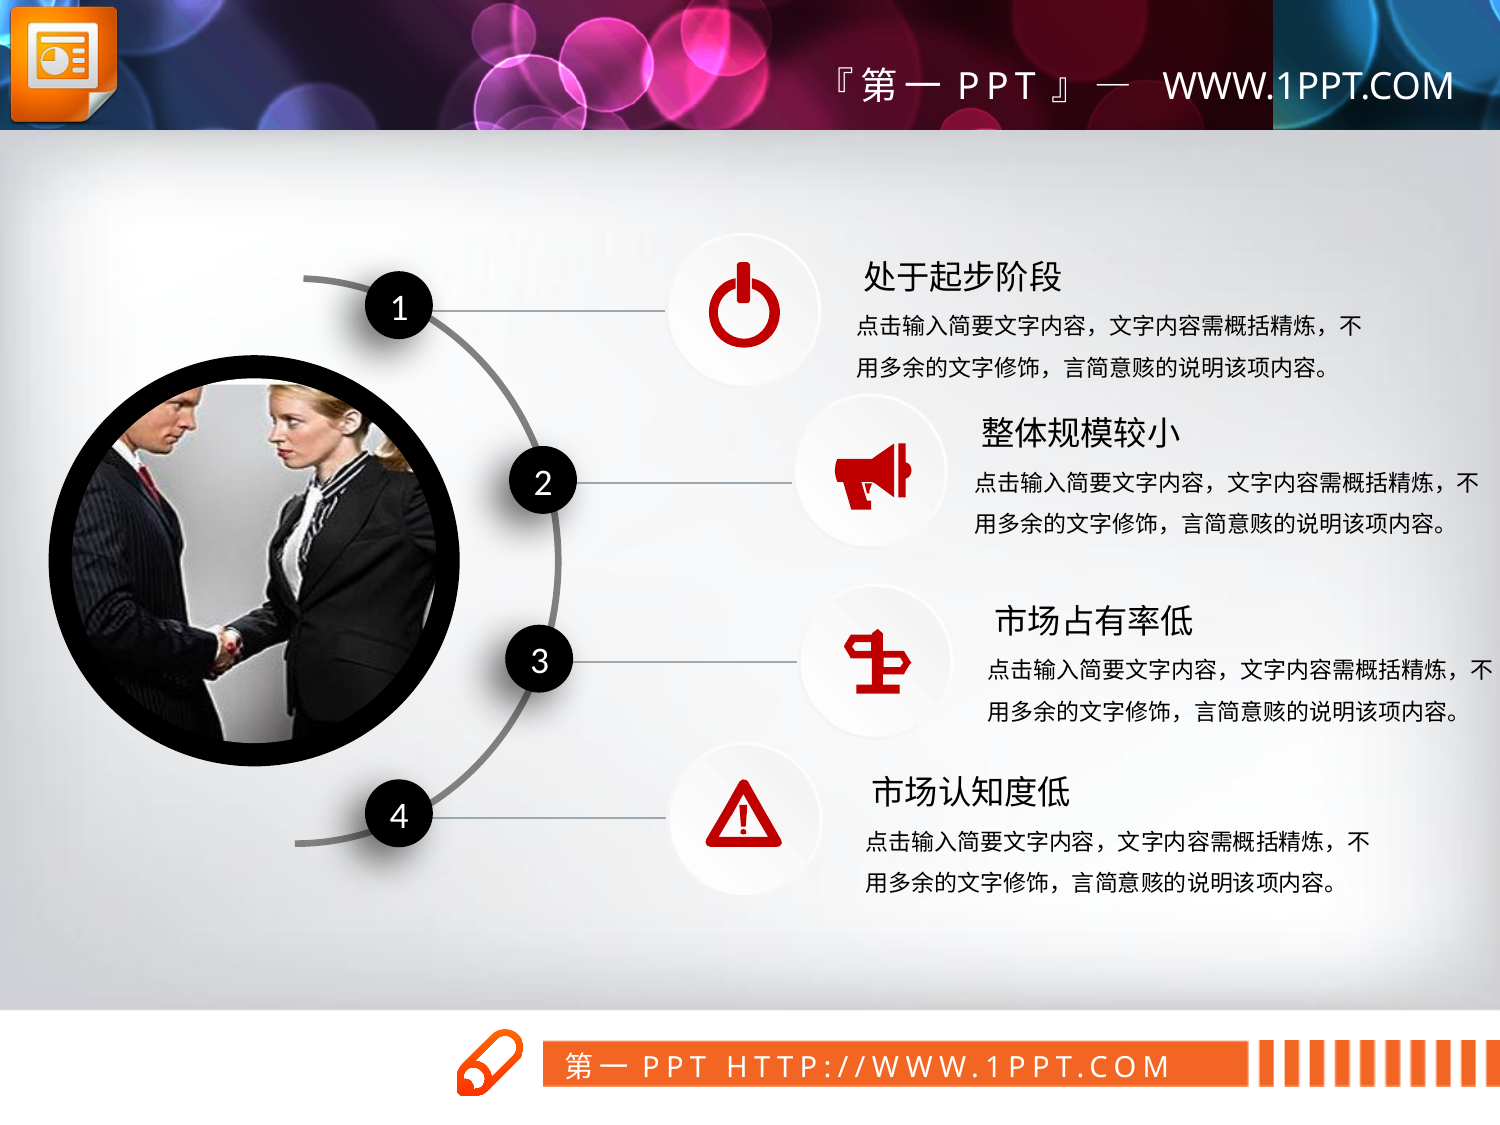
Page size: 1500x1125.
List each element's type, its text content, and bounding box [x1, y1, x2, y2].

text_box [437, 730, 509, 802]
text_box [666, 741, 823, 899]
text_box 3 [505, 624, 574, 693]
text_box [294, 838, 325, 847]
text_box 点击输入简要文字内容，文字内容需概括精炼，不用多余的文字修饰，言简意赅的说明该项内容。 [836, 288, 1391, 391]
text_box 2 [509, 445, 577, 514]
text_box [796, 583, 954, 741]
text_box [549, 547, 562, 620]
text_box 市场认知度低 [851, 761, 1092, 804]
picture [0, 0, 1500, 1012]
text_box 点击输入简要文字内容，文字内容需概括精炼，不用多余的文字修饰，言简意赅的说明该项内容。 [845, 804, 1399, 907]
text_box 市场占有率低 [974, 589, 1215, 632]
text_box [303, 275, 338, 285]
text_box 1 [364, 271, 433, 340]
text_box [791, 393, 948, 551]
text_box 整体规模较小 [961, 402, 1201, 444]
text_box 点击输入简要文字内容，文字内容需概括精炼，不用多余的文字修饰，言简意赅的说明该项内容。 [967, 632, 1500, 735]
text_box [664, 232, 822, 390]
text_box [48, 355, 460, 767]
text_box 处于起步阶段 [843, 245, 1083, 288]
picture [543, 1040, 1500, 1087]
text_box 点击输入简要文字内容，文字内容需概括精炼，不用多余的文字修饰，言简意赅的说明该项内容。 [954, 444, 1500, 547]
text_box 4 [364, 779, 433, 848]
text_box [444, 324, 534, 433]
